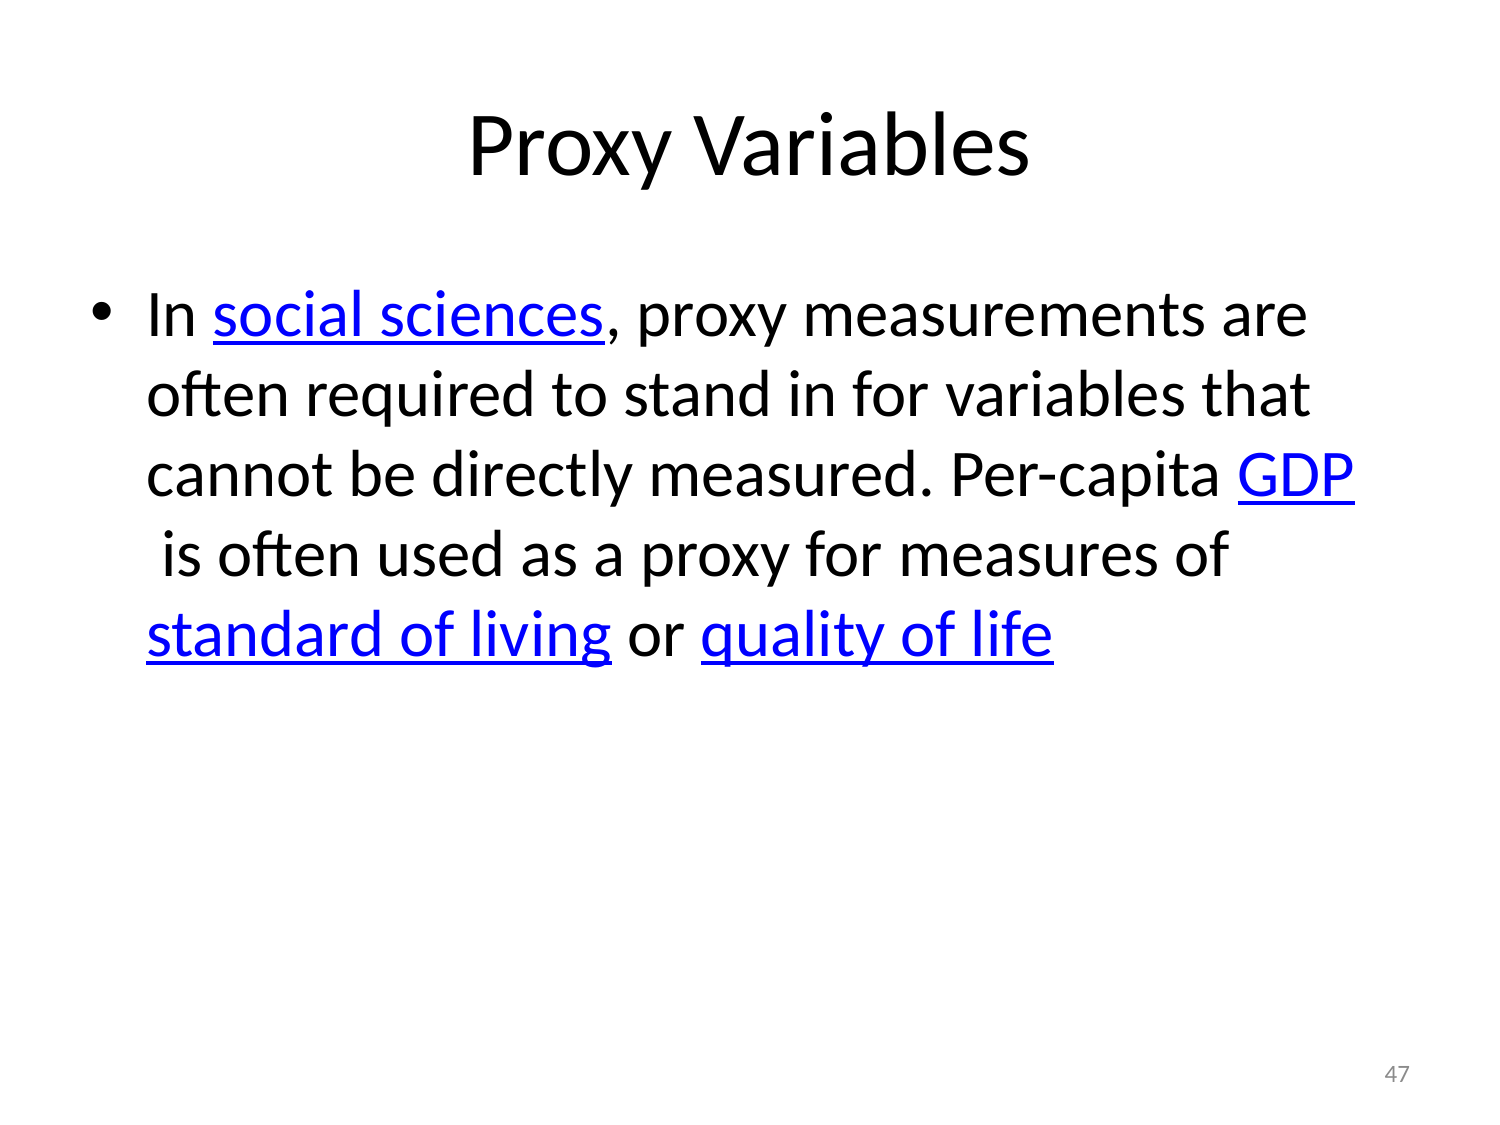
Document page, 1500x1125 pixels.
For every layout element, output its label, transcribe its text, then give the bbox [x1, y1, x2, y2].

title Proxy Variables [75, 45, 1425, 233]
list In social sciences, proxy measurements are often required to stand in for variables that cannot be directly measured. Per-capita GDP is often used as a proxy for measures of standard of living or quality of life [75, 262, 1425, 1005]
slide_number 47 [1074, 1042, 1425, 1103]
